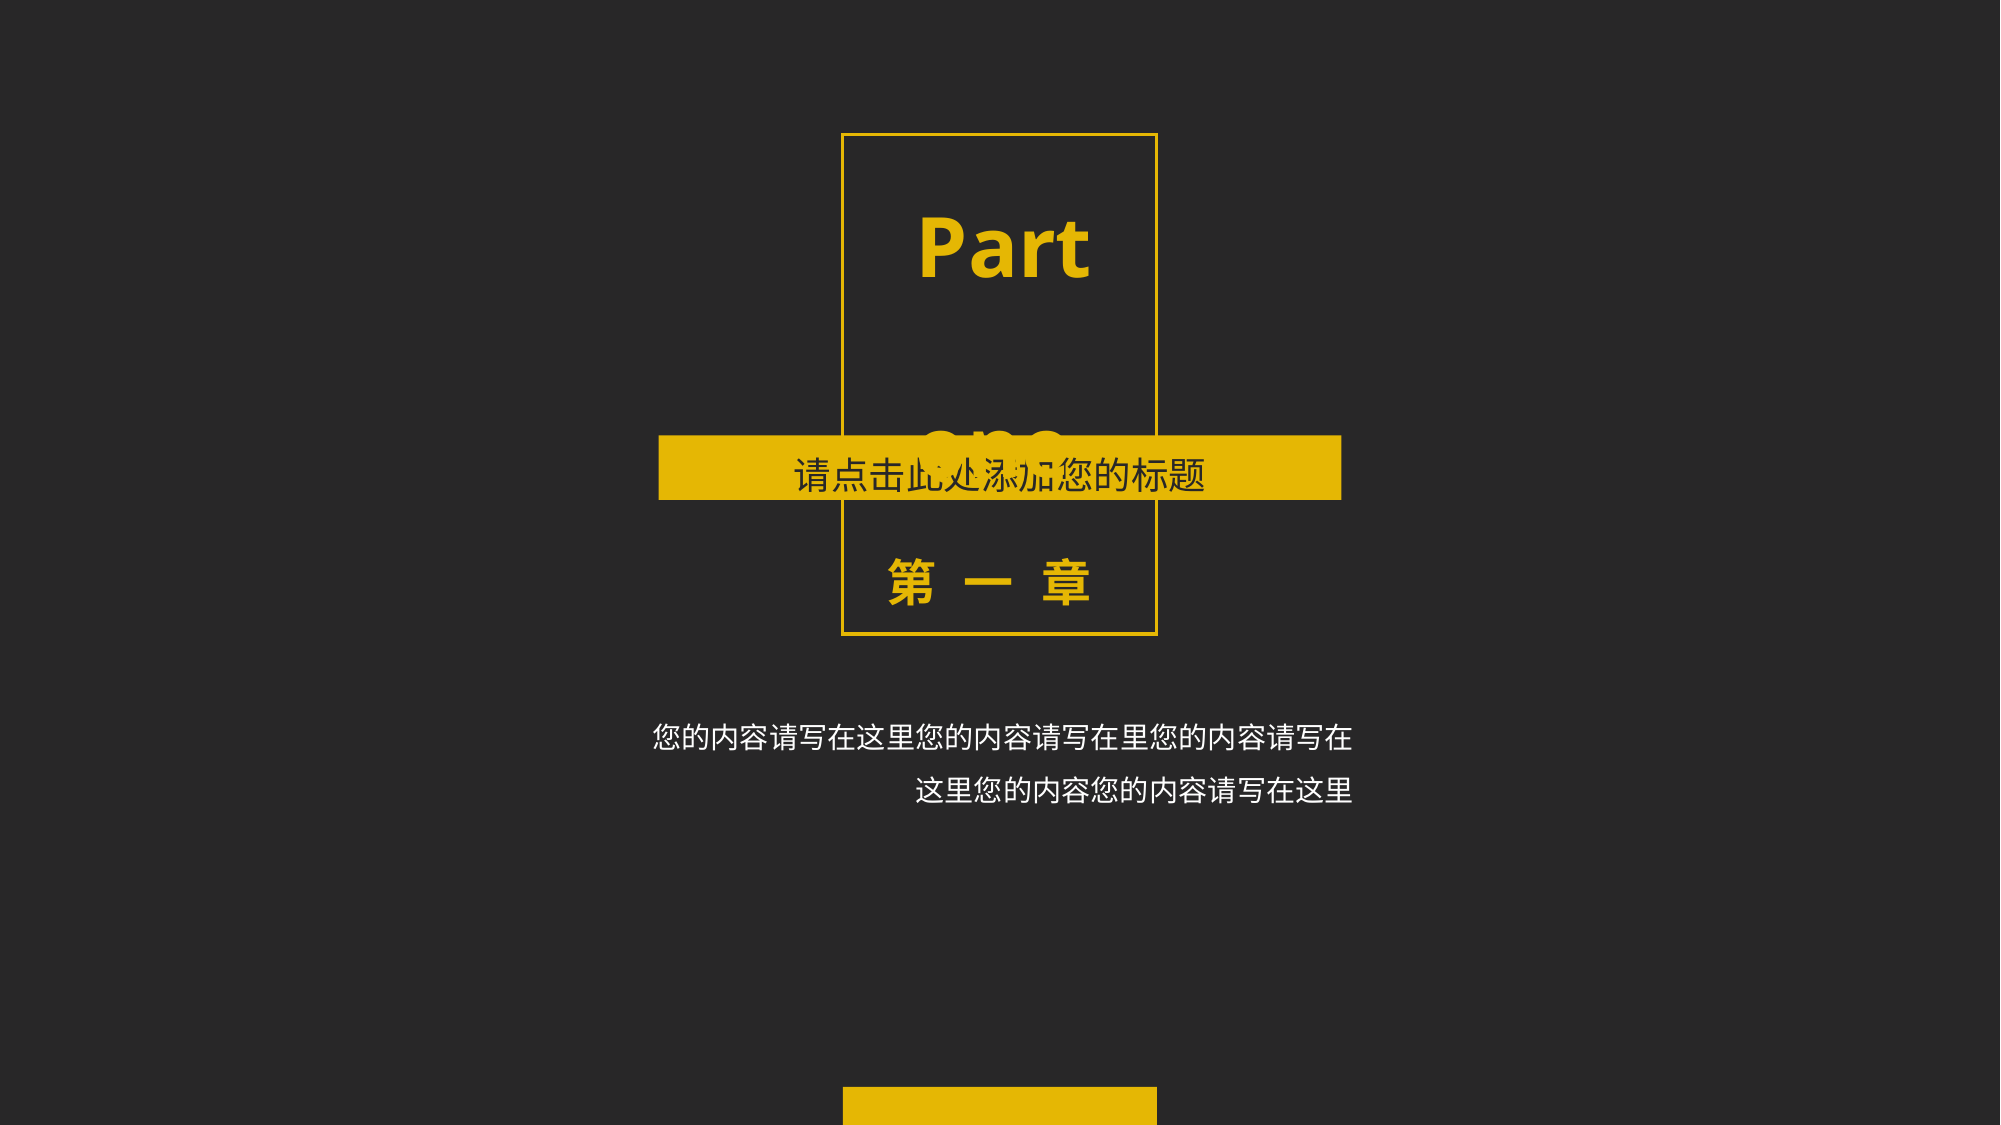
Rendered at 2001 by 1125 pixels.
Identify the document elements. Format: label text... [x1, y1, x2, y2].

text_box [842, 505, 1157, 634]
text_box [842, 134, 1157, 422]
text_box 请点击此处添加您的标题 [778, 422, 1222, 505]
text_box [842, 1086, 1157, 1125]
text_box 您的内容请写在这里您的内容请写在里您的内容请写在这里您的内容您的内容请写在这里 [631, 694, 1369, 816]
text_box [658, 435, 778, 500]
text_box [1222, 435, 1342, 500]
text_box 第 一 章 [871, 544, 1129, 624]
text_box Part one [901, 186, 1110, 502]
